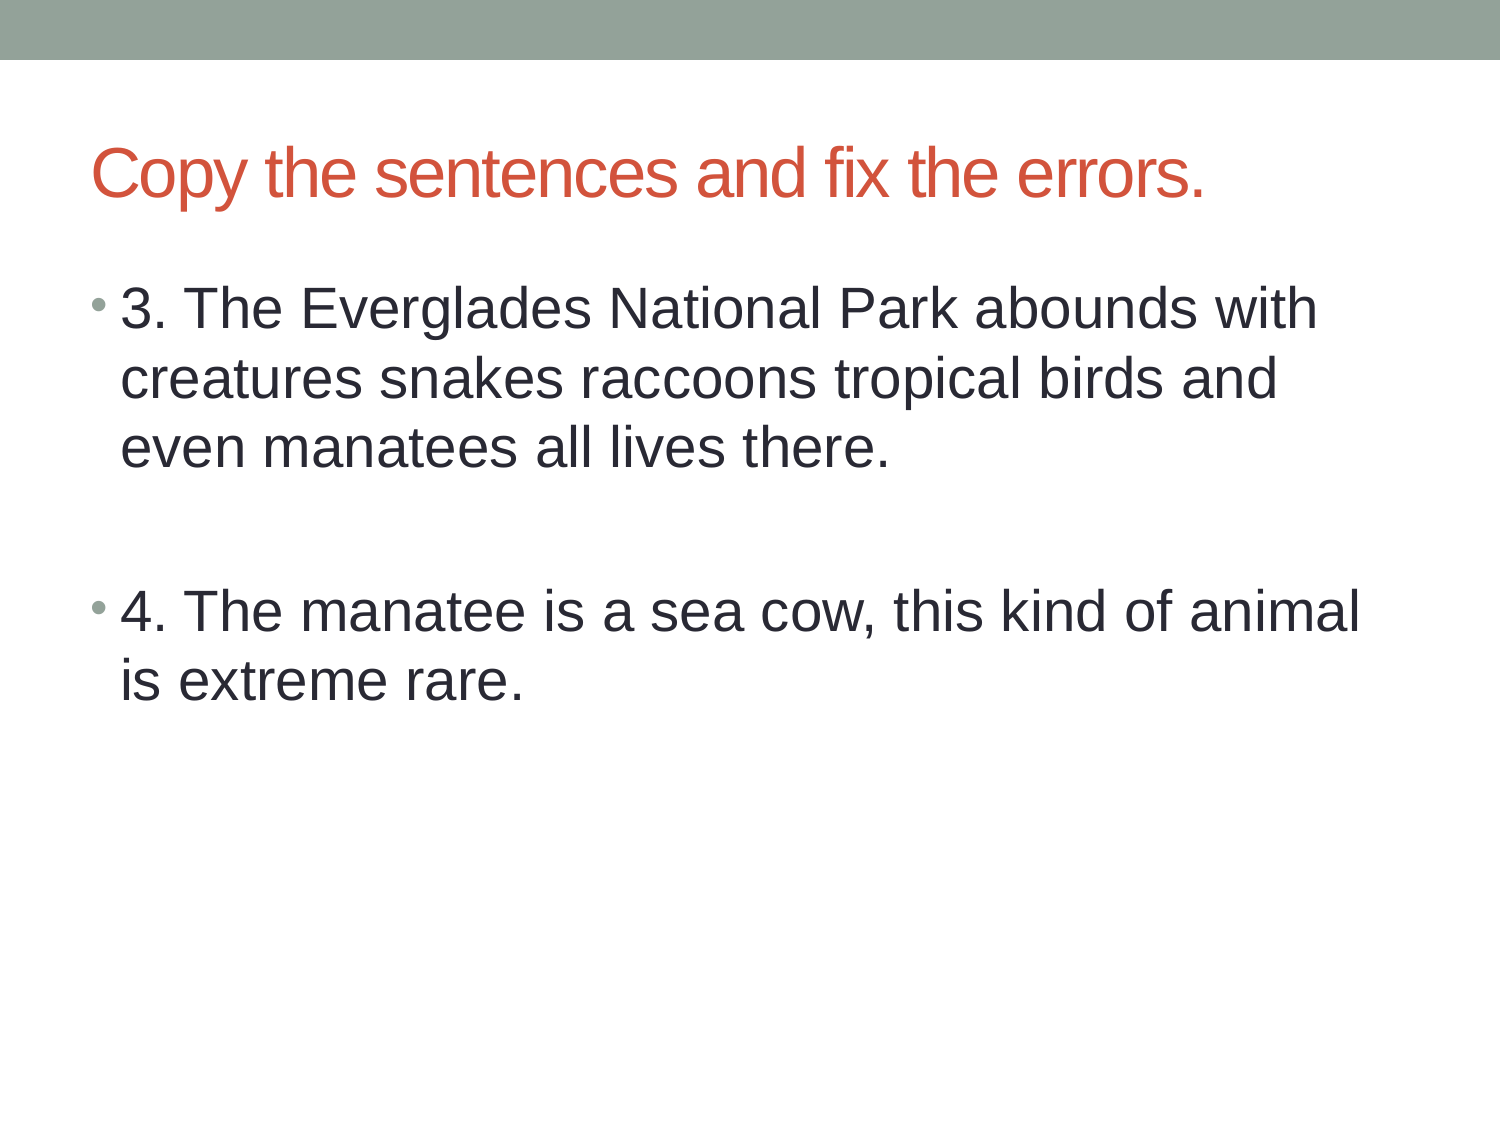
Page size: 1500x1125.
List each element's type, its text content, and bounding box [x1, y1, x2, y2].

list 3. The Everglades National Park abounds with creatures snakes raccoons tropical birds and even manatees all lives there. 4. The manatee is a sea cow, this kind of animal is extreme rare. [75, 262, 1425, 1063]
title Copy the sentences and fix the errors. [75, 87, 1425, 250]
